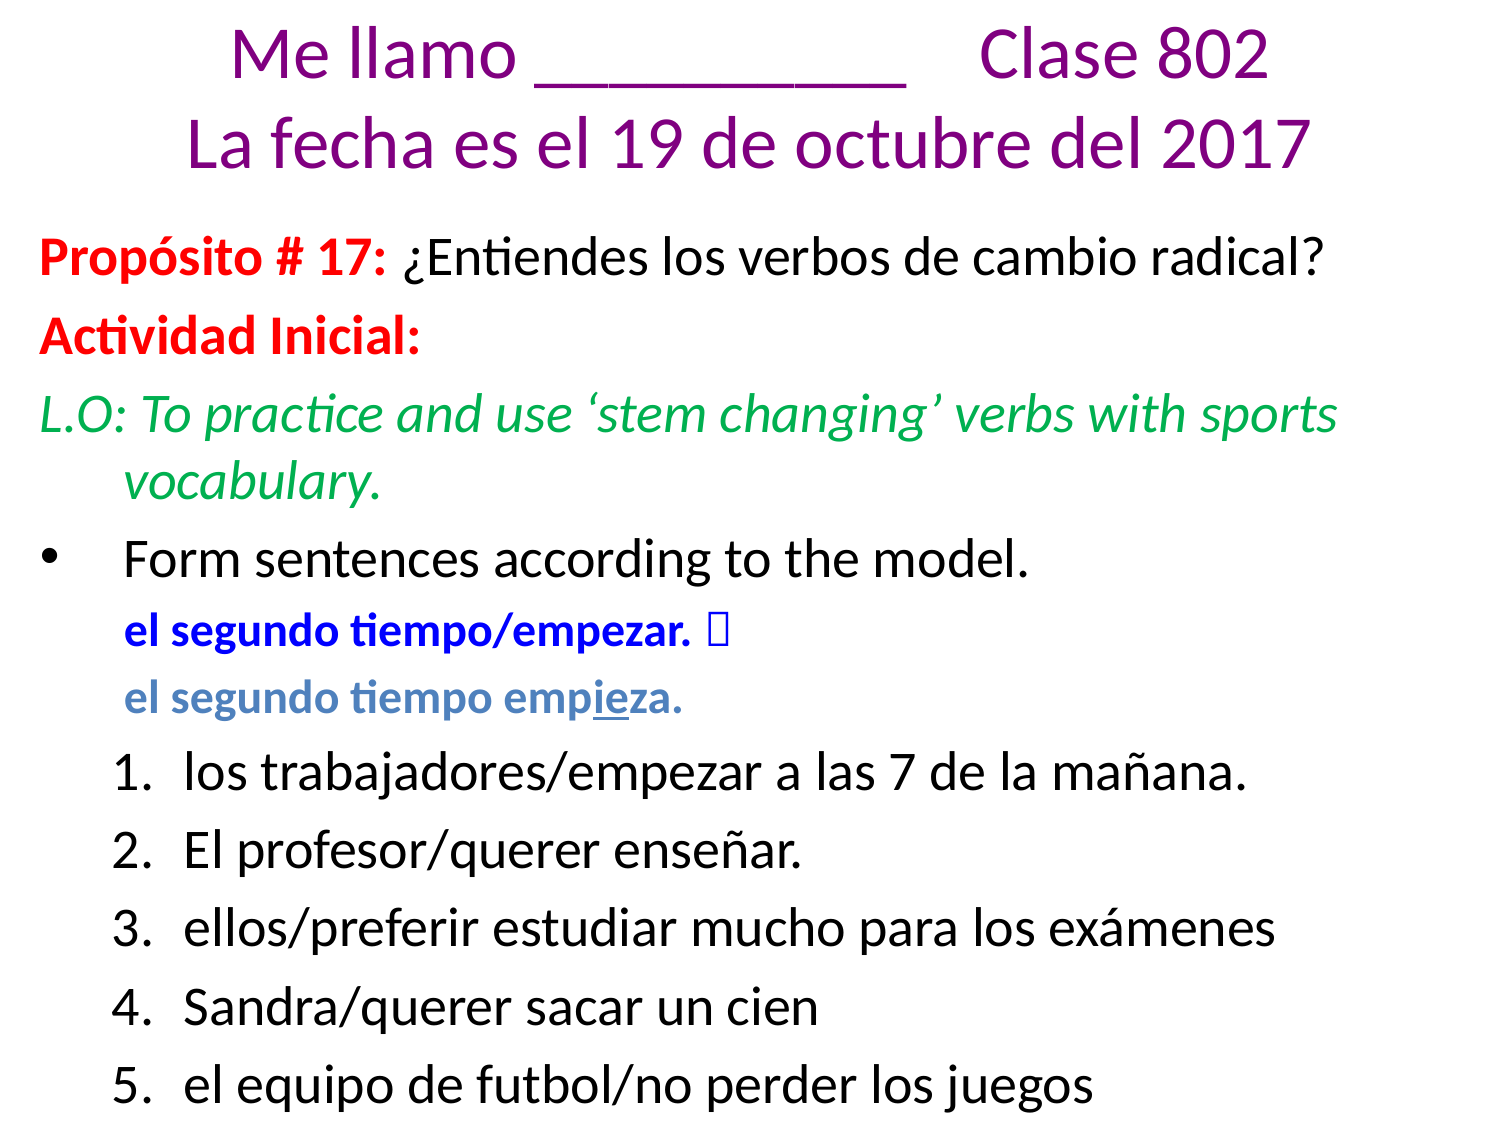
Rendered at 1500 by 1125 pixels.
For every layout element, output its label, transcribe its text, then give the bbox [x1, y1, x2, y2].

title Me llamo __________ Clase 802 La fecha es el 19 de octubre del 2017 [75, 12, 1425, 175]
list Propósito # 17: ¿Entiendes los verbos de cambio radical? Actividad Inicial: L.O: To practice and use ‘stem changing’ verbs with sports vocabulary. Form sentences according to the model. el segundo tiempo/empezar.  el segundo tiempo empieza. los trabajadores/empezar a las 7 de la mañana. El profesor/querer enseñar. ellos/preferir estudiar mucho para los exámenes Sandra/querer sacar un cien el equipo de futbol/no perder los juegos [24, 212, 1500, 1125]
